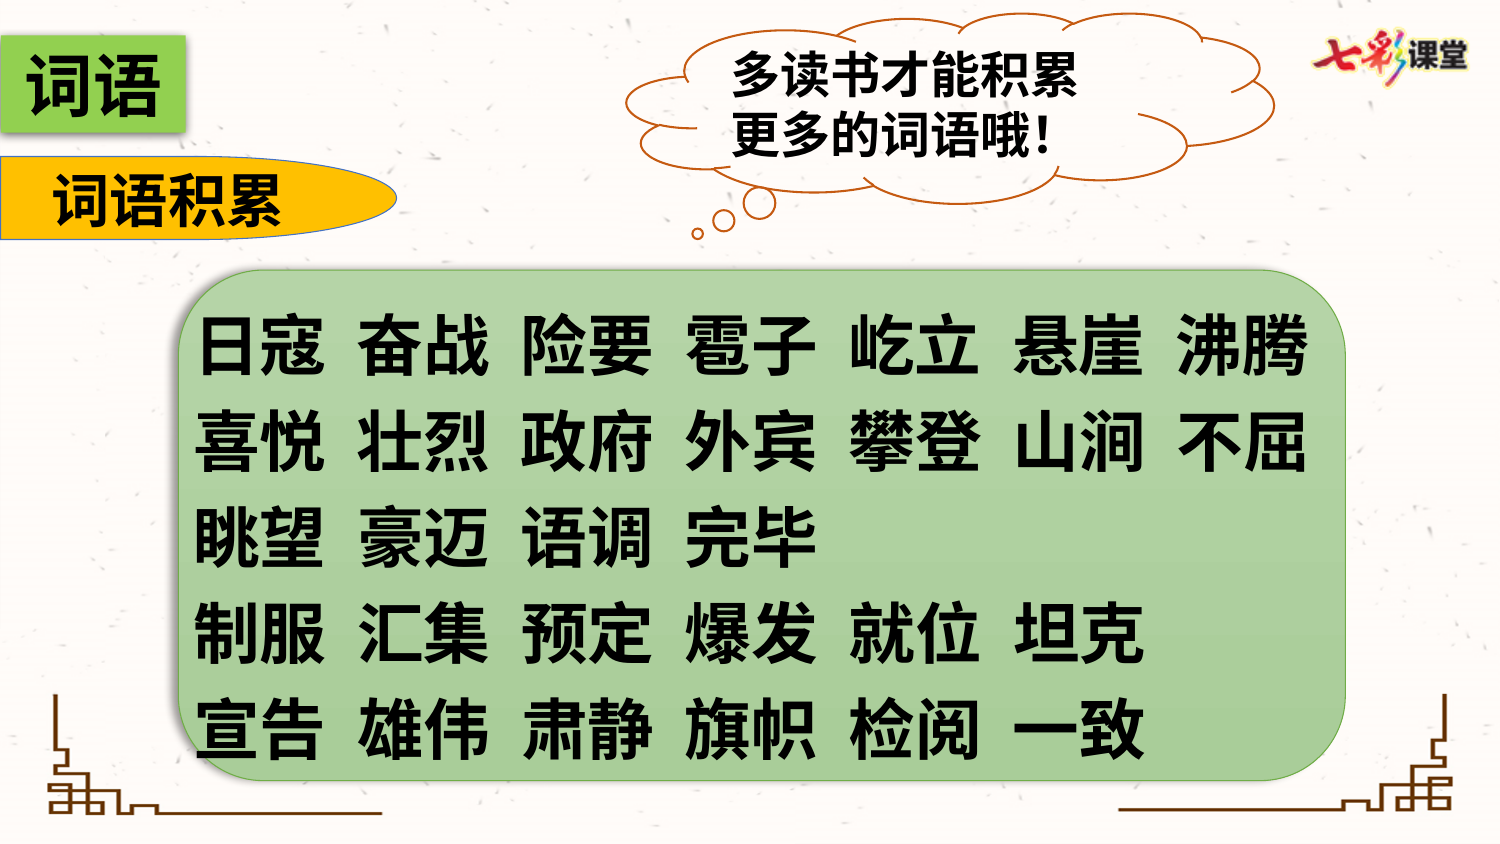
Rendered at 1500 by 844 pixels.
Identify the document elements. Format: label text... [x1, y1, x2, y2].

text_box 日寇 奋战 险要 雹子 屹立 悬崖 沸腾 喜悦 壮烈 政府 外宾 攀登 山涧 不屈 眺望 豪迈 语调 完毕 制服 汇集 预定 爆发 就位 坦克 宣告 雄伟 肃静 旗帜 检阅 一致 [178, 280, 1376, 775]
text_box [231, 775, 1293, 782]
text_box 词语 [0, 35, 186, 133]
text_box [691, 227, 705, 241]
picture [0, 0, 1500, 844]
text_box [0, 156, 397, 240]
text_box 多读书才能积累更多的词语哦！ [625, 12, 1276, 220]
text_box [222, 269, 1302, 280]
text_box 多读书才能积累更多的词语哦！ [712, 209, 736, 233]
